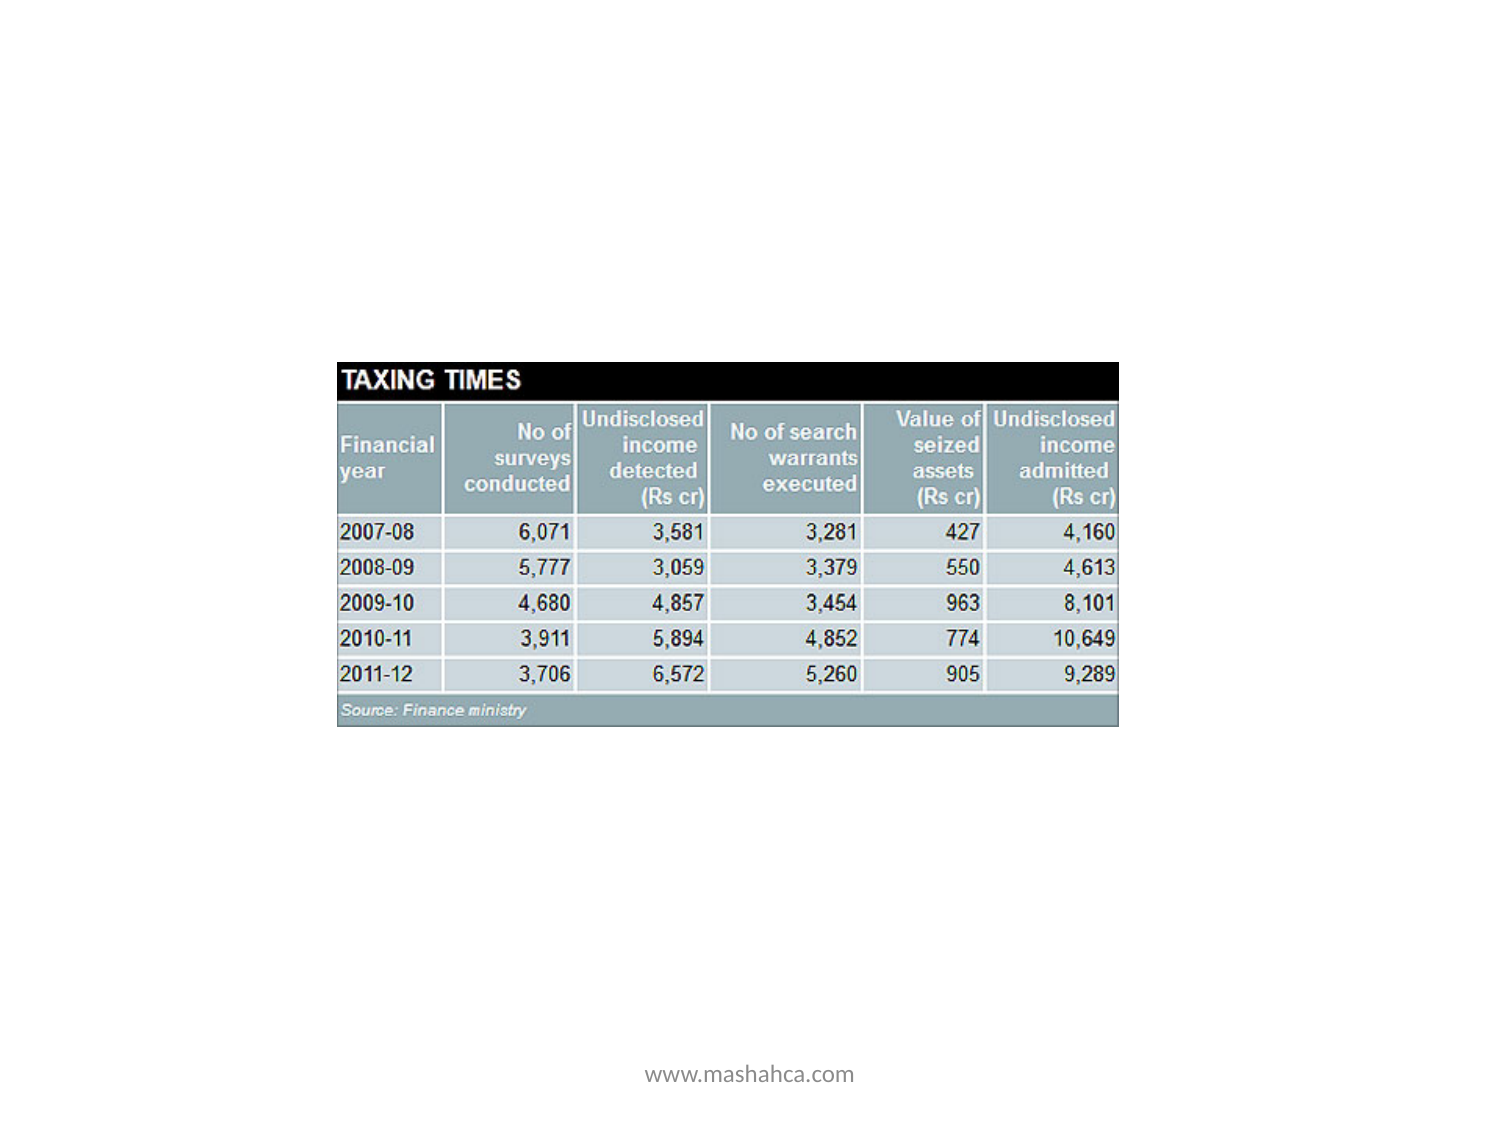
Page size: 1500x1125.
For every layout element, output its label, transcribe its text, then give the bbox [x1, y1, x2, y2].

footer www.mashahca.com [512, 1042, 988, 1103]
picture [337, 362, 1119, 727]
